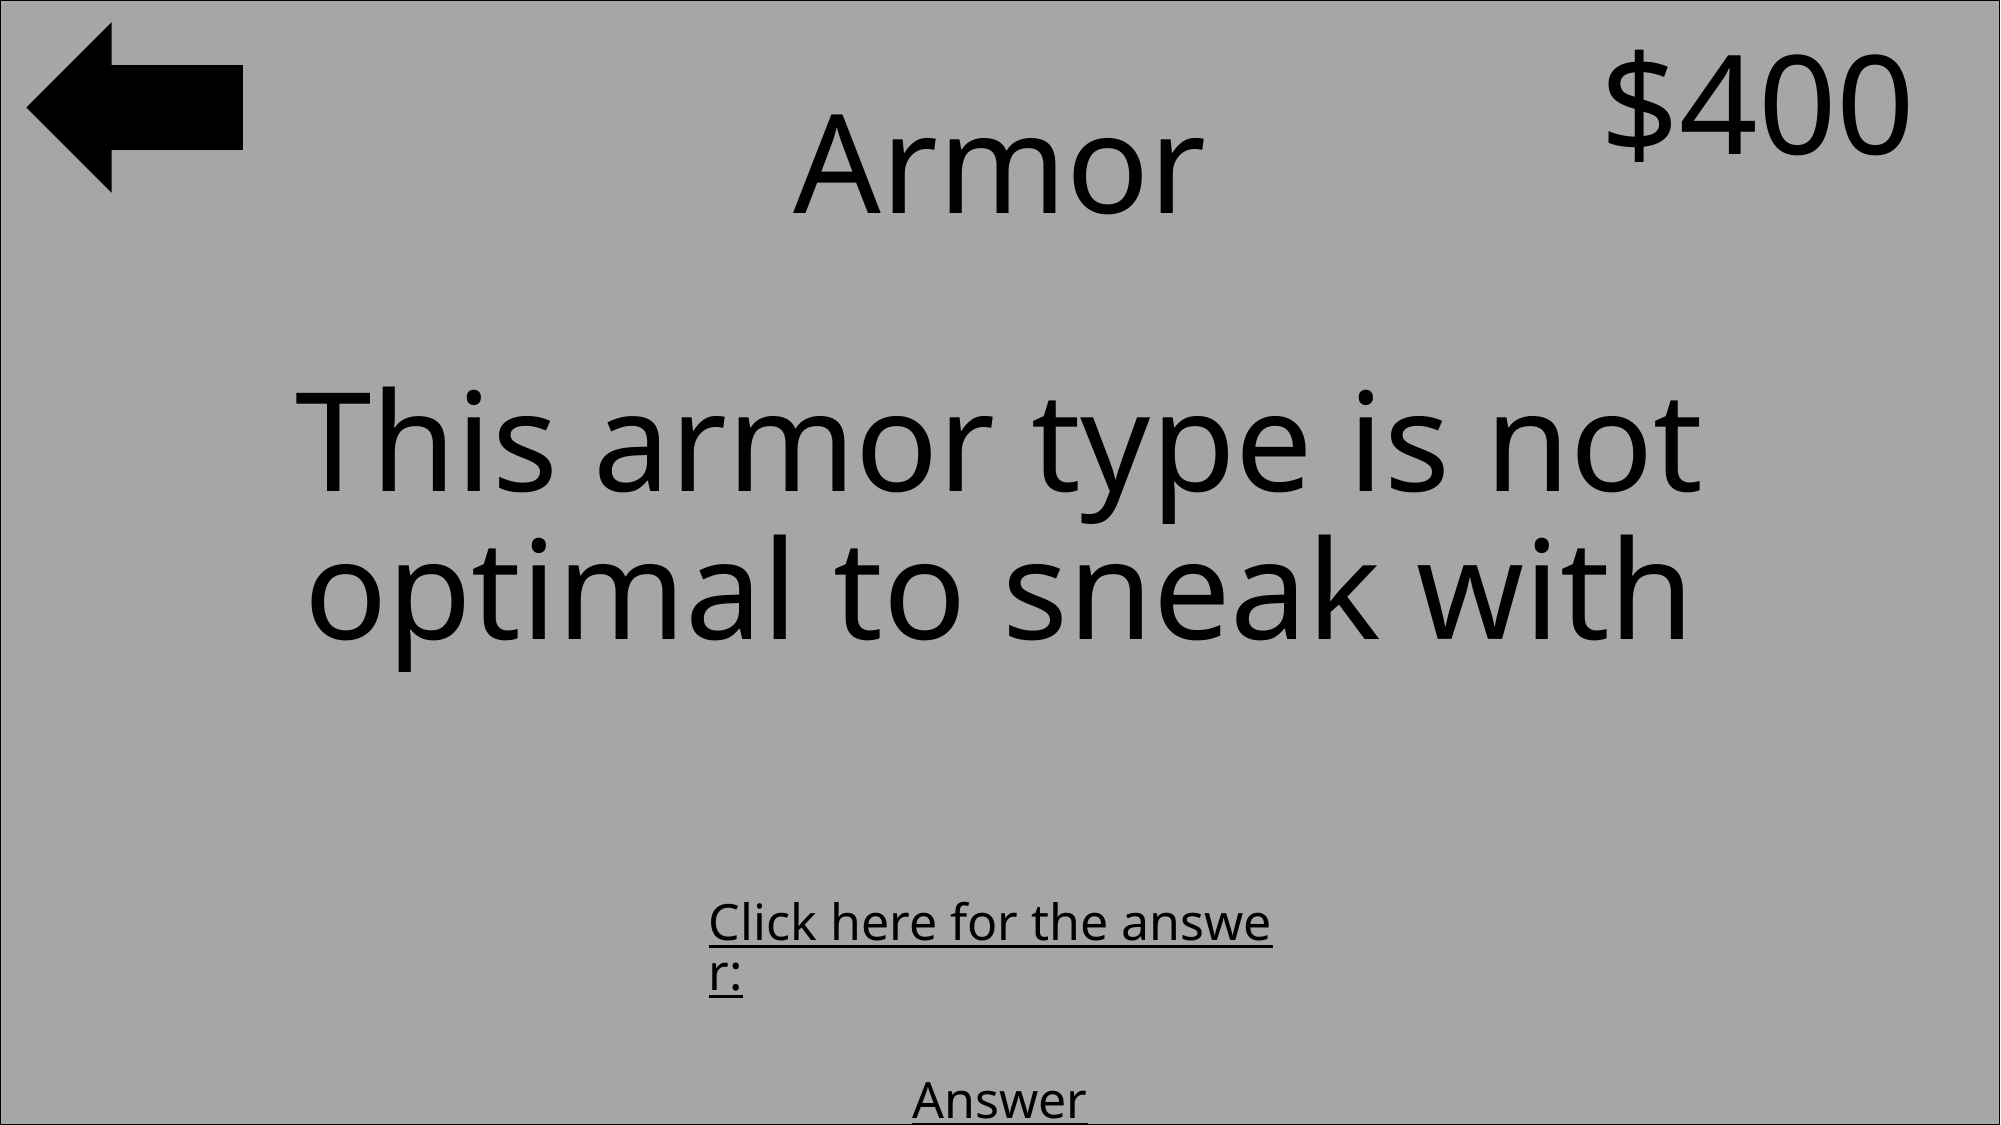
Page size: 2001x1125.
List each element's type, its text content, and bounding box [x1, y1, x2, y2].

text_box This armor type is not optimal to sneak with [158, 364, 1842, 839]
text_box $400 [1516, 1, 2000, 219]
text_box Armor [137, 59, 1863, 278]
text_box [26, 22, 243, 193]
text_box Click here for the answer: Answer [694, 883, 1306, 1095]
text_box [0, 0, 2000, 1125]
